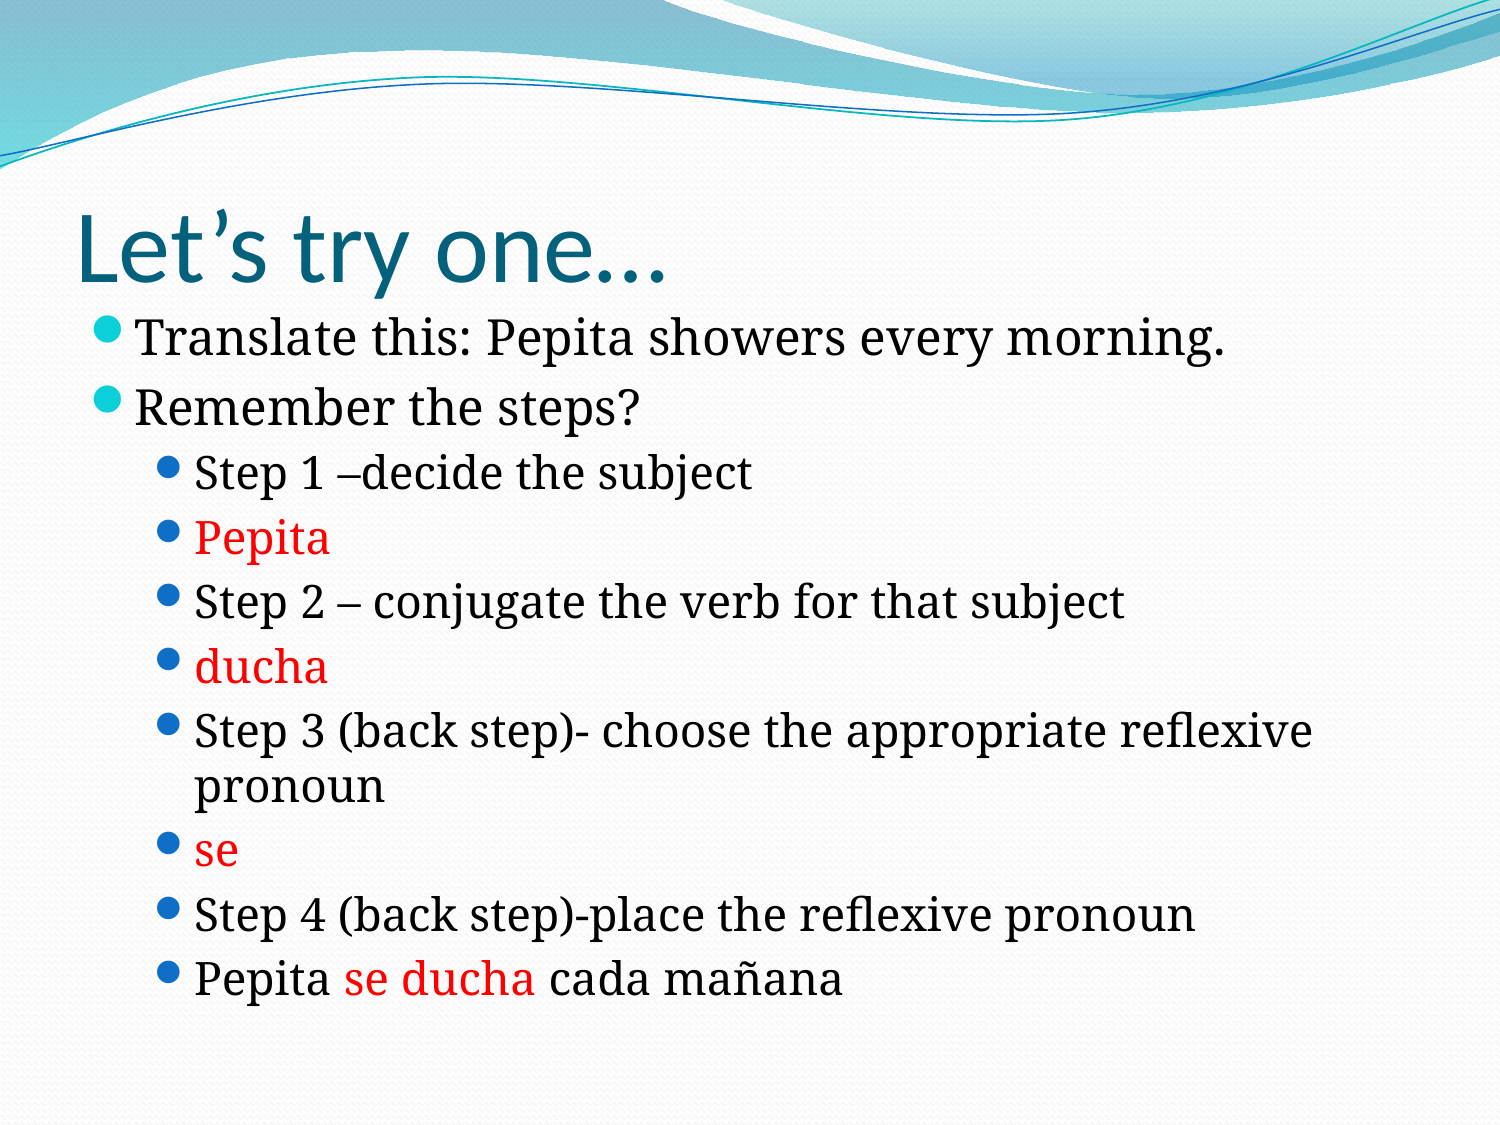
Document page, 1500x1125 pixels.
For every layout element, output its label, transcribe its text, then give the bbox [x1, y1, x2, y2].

list Translate this: Pepita showers every morning. Remember the steps? Step 1 –decide the subject Pepita Step 2 – conjugate the verb for that subject ducha Step 3 (back step)- choose the appropriate reflexive pronoun se Step 4 (back step)-place the reflexive pronoun Pepita se ducha cada mañana [75, 297, 1425, 1018]
title Let’s try one… [75, 115, 1425, 297]
